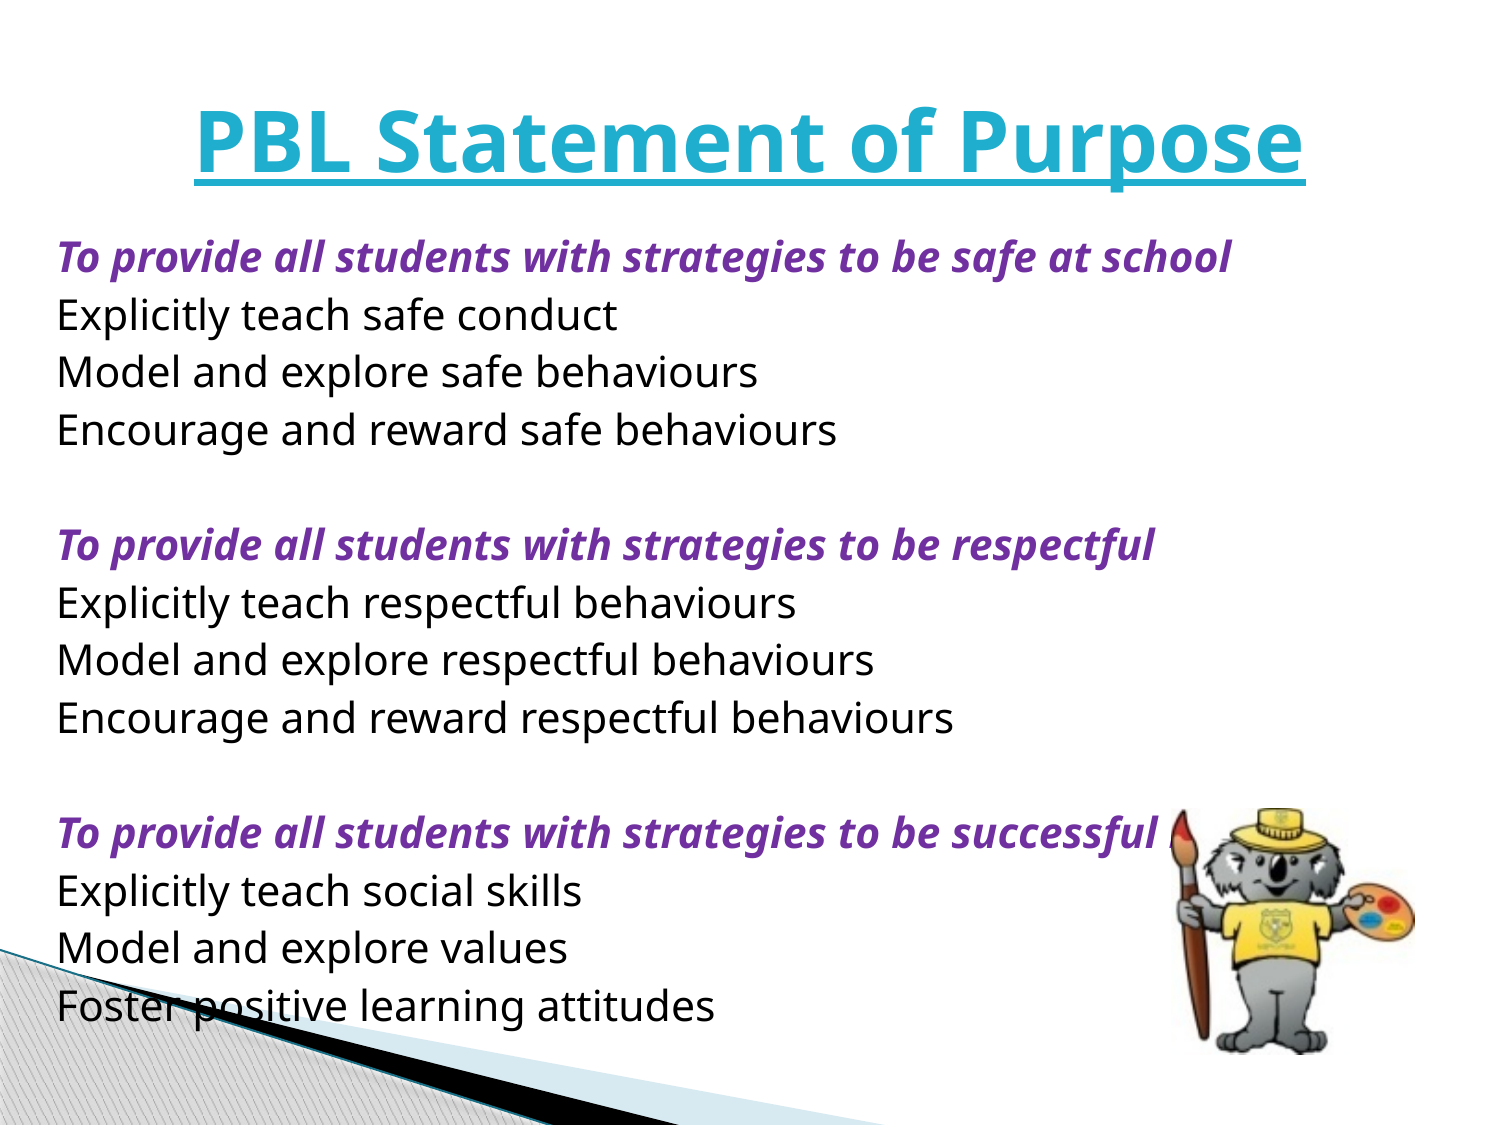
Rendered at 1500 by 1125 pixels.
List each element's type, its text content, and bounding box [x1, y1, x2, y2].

list To provide all students with strategies to be safe at school Explicitly teach safe conduct Model and explore safe behaviours Encourage and reward safe behaviours To provide all students with strategies to be respectful Explicitly teach respectful behaviours Model and explore respectful behaviours Encourage and reward respectful behaviours To provide all students with strategies to be successful learners Explicitly teach social skills Model and explore values Foster positive learning attitudes [23, 222, 1465, 1043]
title PBL Statement of Purpose [75, 45, 1425, 233]
picture [1171, 808, 1415, 1055]
